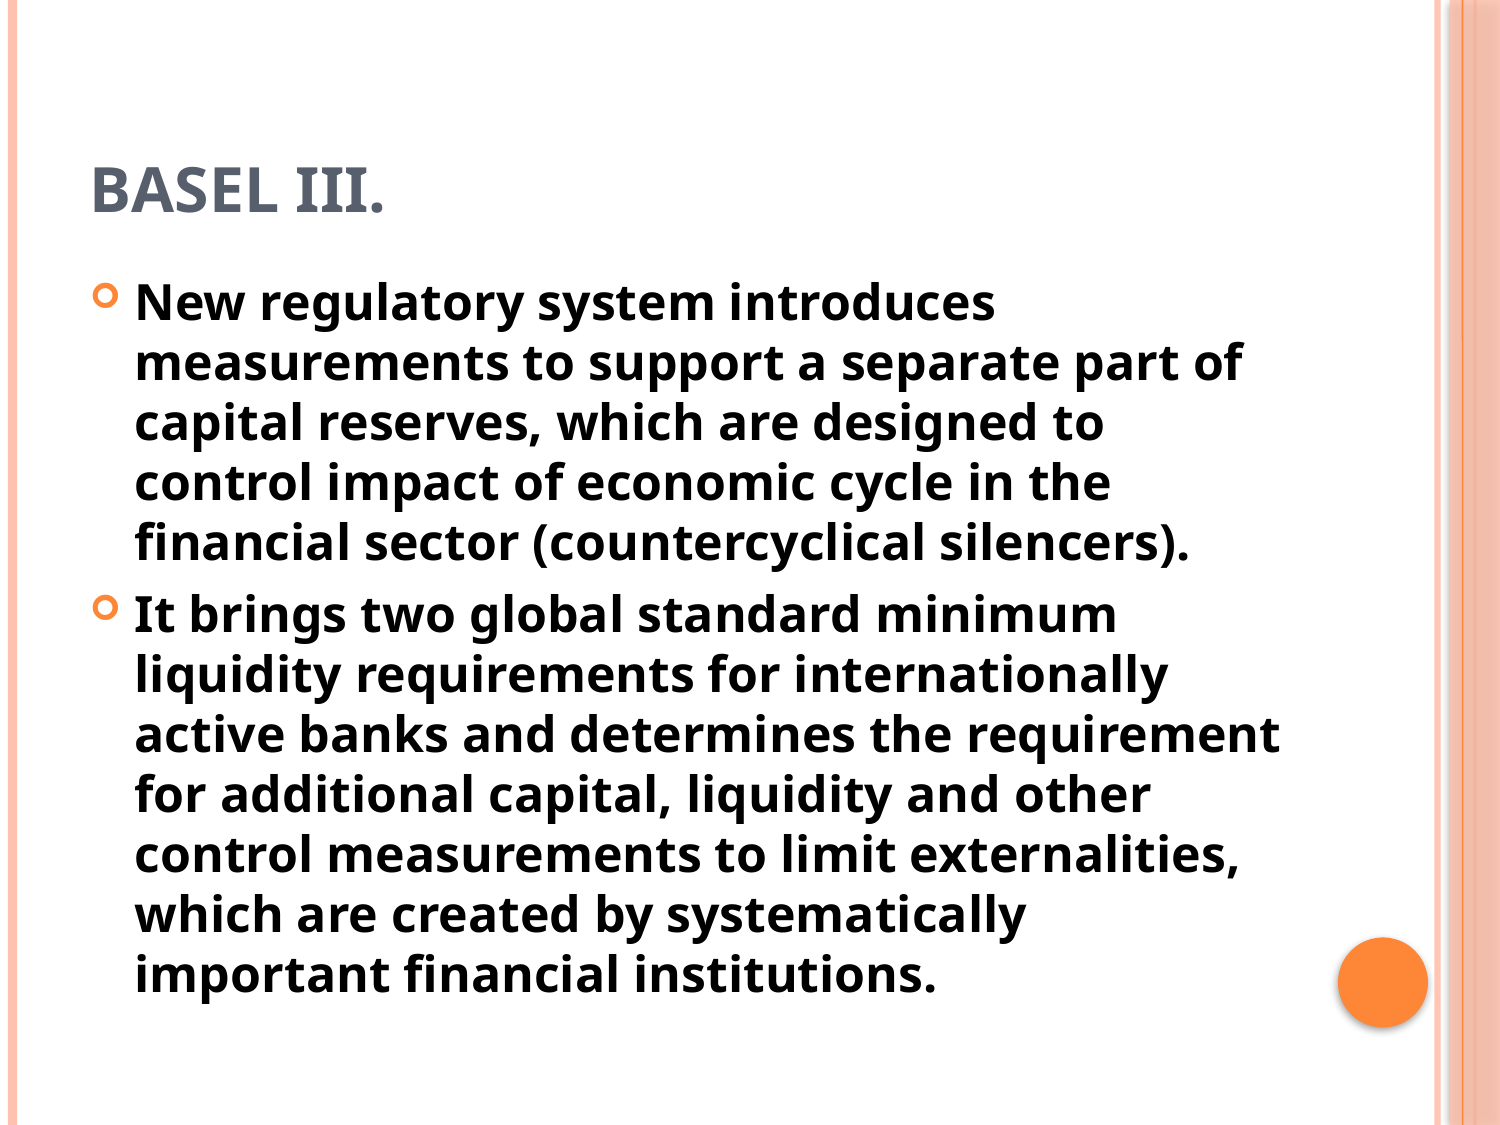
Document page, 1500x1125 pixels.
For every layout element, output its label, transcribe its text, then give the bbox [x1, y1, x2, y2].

list New regulatory system introduces measurements to support a separate part of capital reserves, which are designed to control impact of economic cycle in the financial sector (countercyclical silencers). It brings two global standard minimum liquidity requirements for internationally active banks and determines the requirement for additional capital, liquidity and other control measurements to limit externalities, which are created by systematically important financial institutions. [75, 262, 1300, 1062]
title Basel III. [75, 45, 1300, 233]
